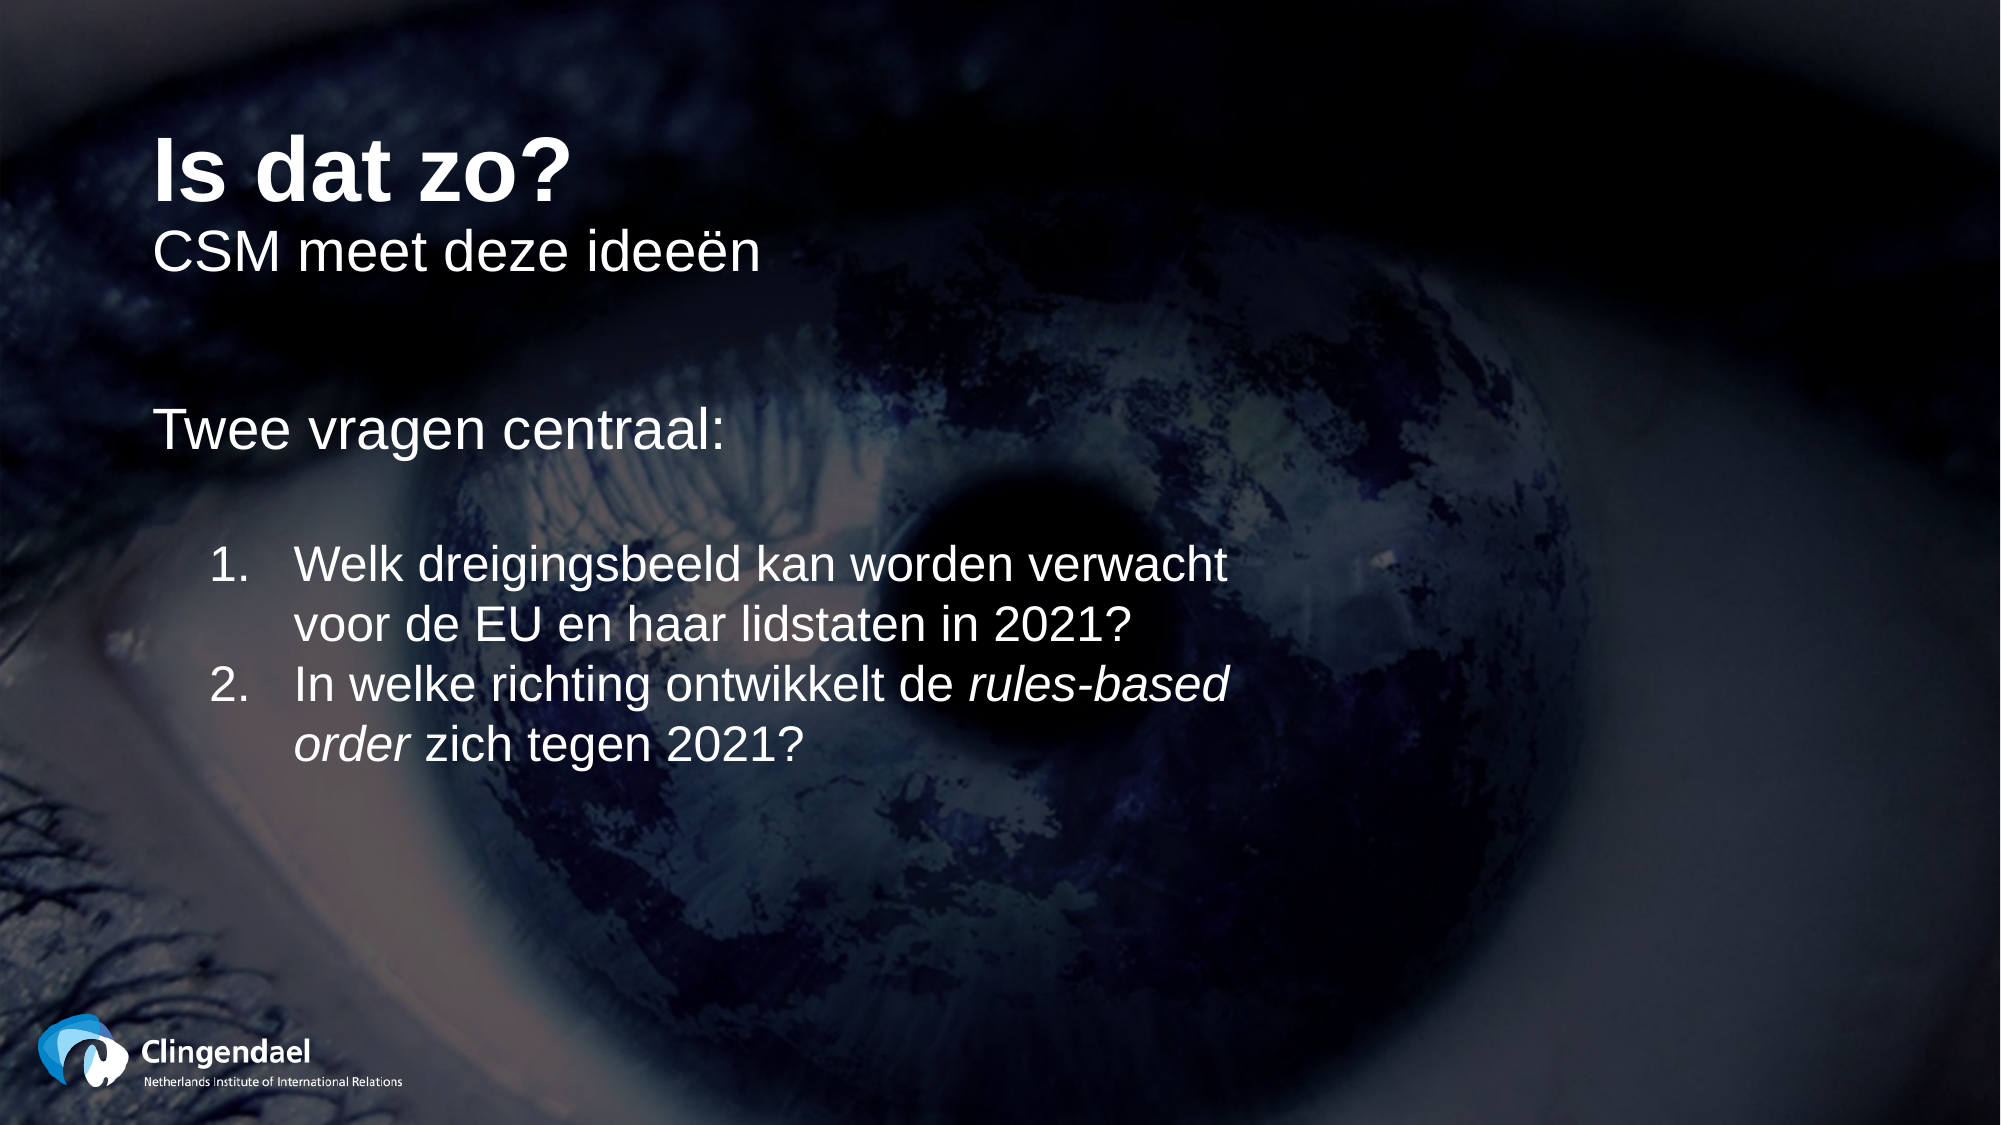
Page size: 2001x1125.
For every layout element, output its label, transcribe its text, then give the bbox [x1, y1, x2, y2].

picture [0, 0, 2001, 1125]
title Is dat zo? CSM meet deze ideeën [137, 94, 1863, 312]
list Twee vragen centraal: Welk dreigingsbeeld kan worden verwacht voor de EU en haar lidstaten in 2021? In welke richting ontwikkelt de rules-based order zich tegen 2021? [128, 383, 1321, 883]
